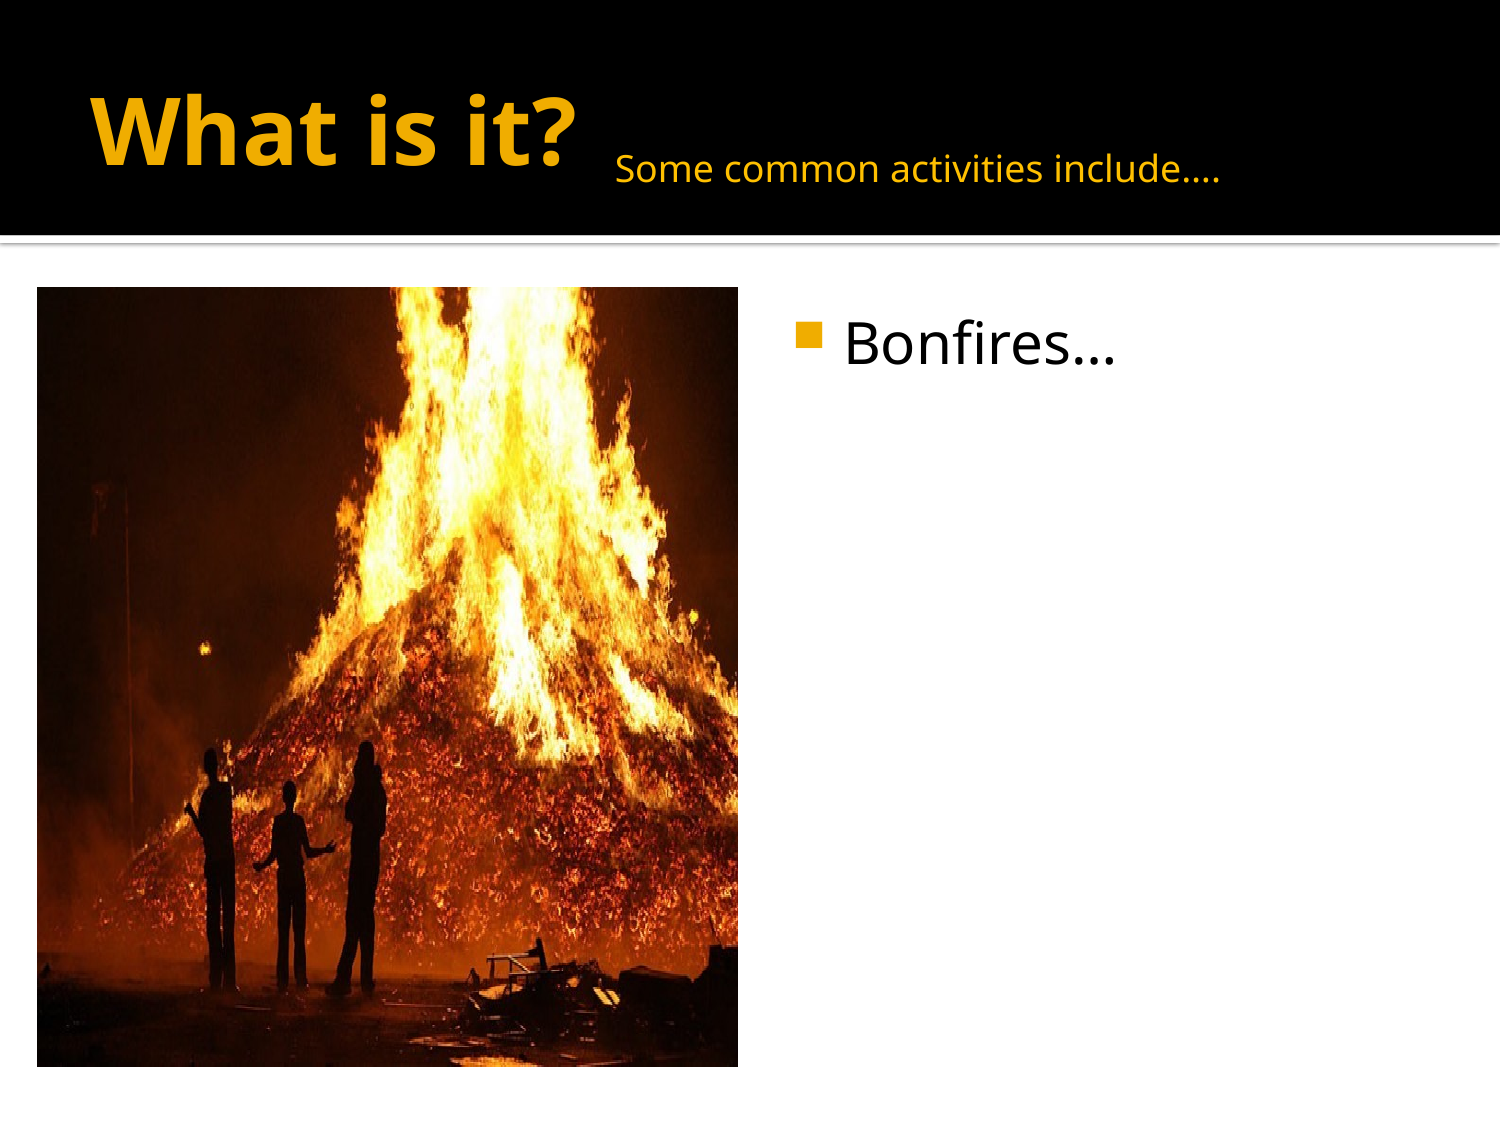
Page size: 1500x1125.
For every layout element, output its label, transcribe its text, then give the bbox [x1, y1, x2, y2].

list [37, 287, 738, 1067]
title What is it? [75, 24, 1425, 231]
list Bonfires… [762, 290, 1426, 1050]
text_box Some common activities include…. [599, 137, 1263, 198]
